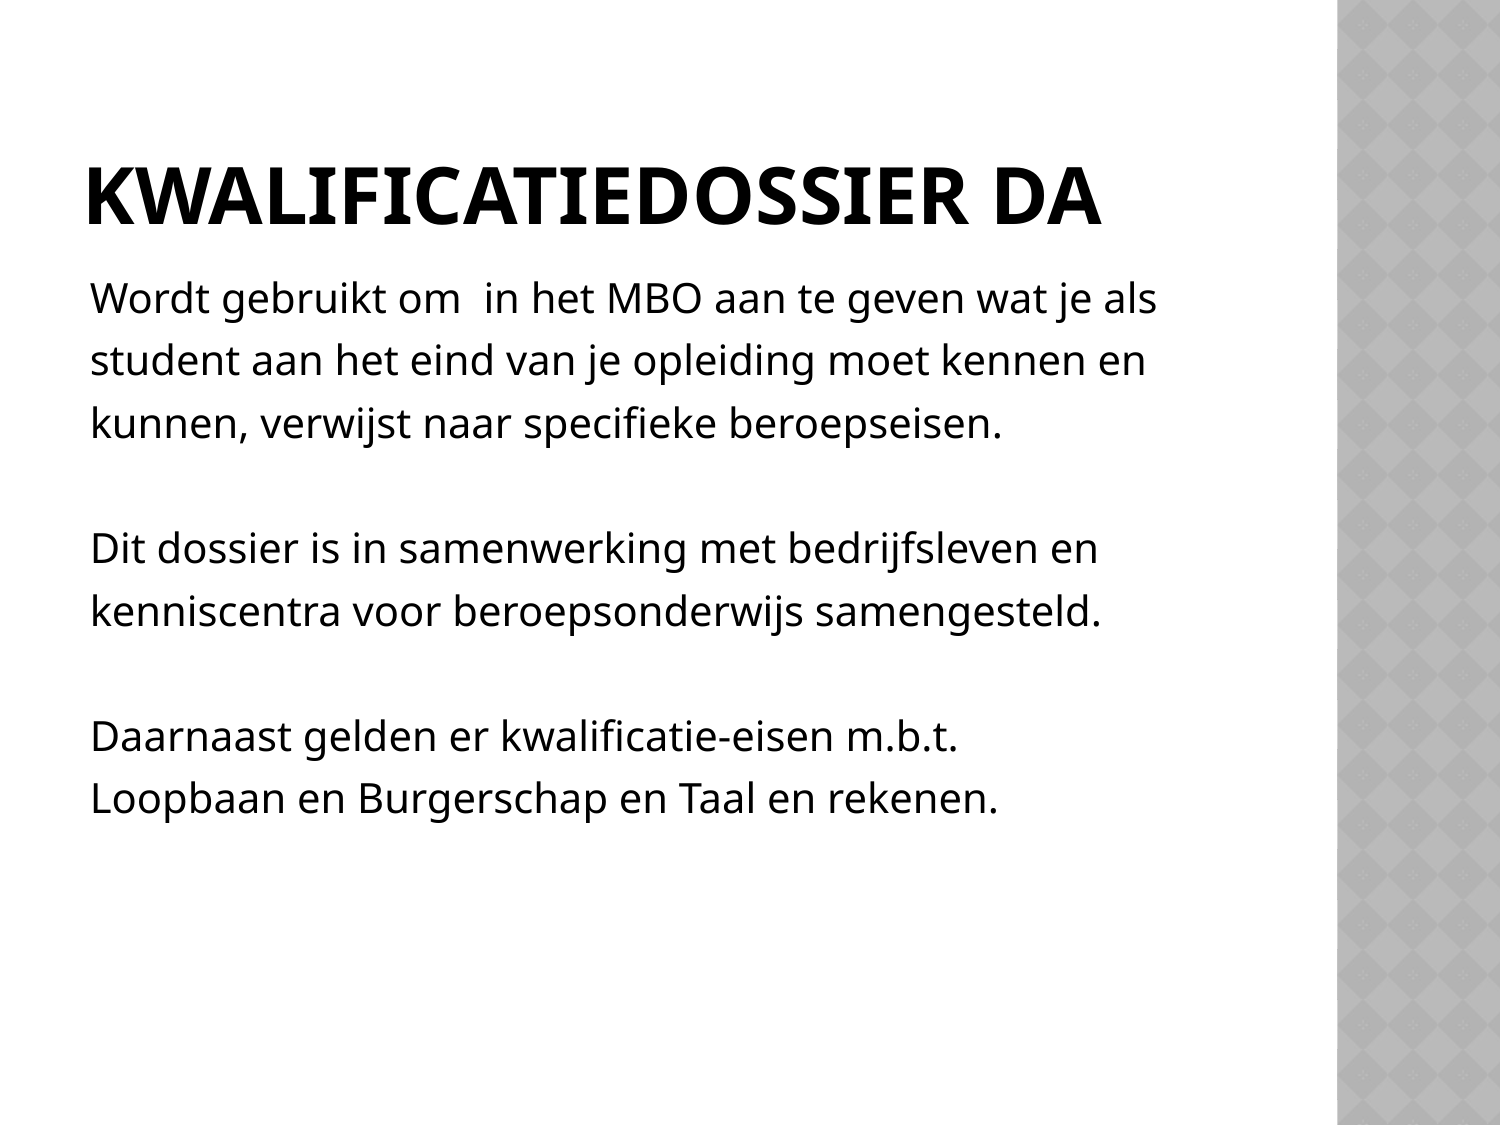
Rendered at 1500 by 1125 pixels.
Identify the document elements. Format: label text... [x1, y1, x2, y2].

title Kwalificatiedossier DA [75, 52, 1263, 240]
list Wordt gebruikt om in het MBO aan te geven wat je als student aan het eind van je opleiding moet kennen en kunnen, verwijst naar specifieke beroepseisen. Dit dossier is in samenwerking met bedrijfsleven en kenniscentra voor beroepsonderwijs samengesteld. Daarnaast gelden er kwalificatie-eisen m.b.t. Loopbaan en Burgerschap en Taal en rekenen. [75, 264, 1263, 1059]
